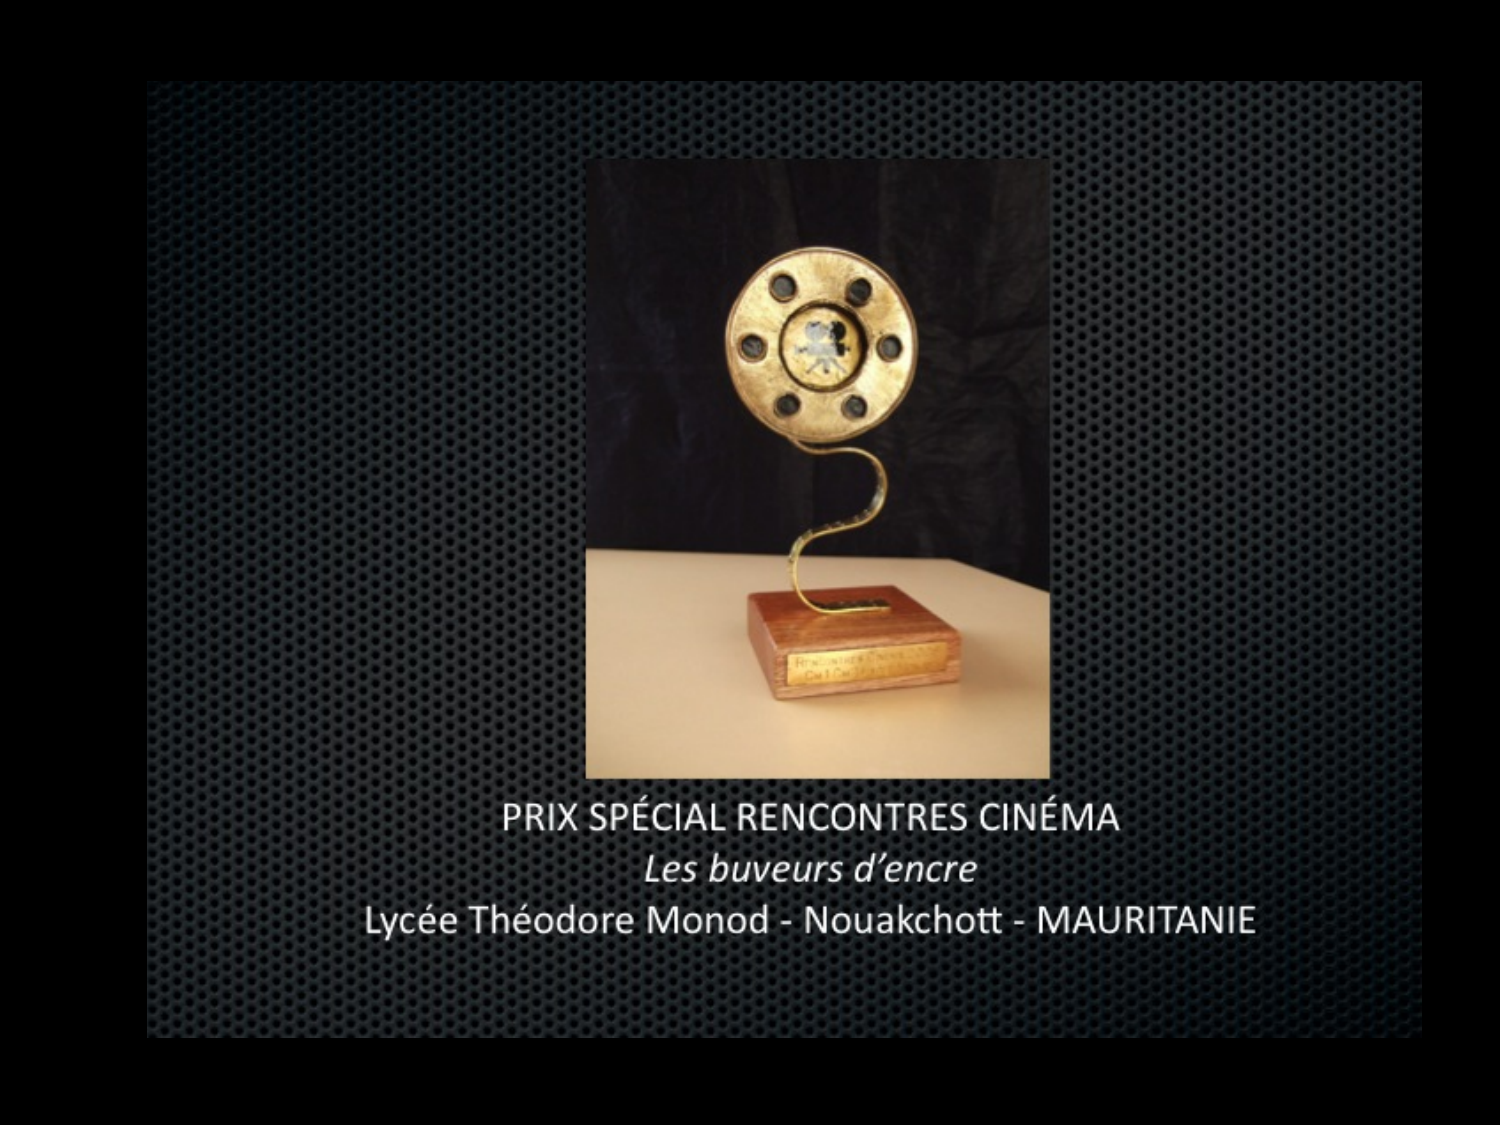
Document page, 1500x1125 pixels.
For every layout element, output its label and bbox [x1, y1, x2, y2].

list [0, 81, 1500, 1039]
